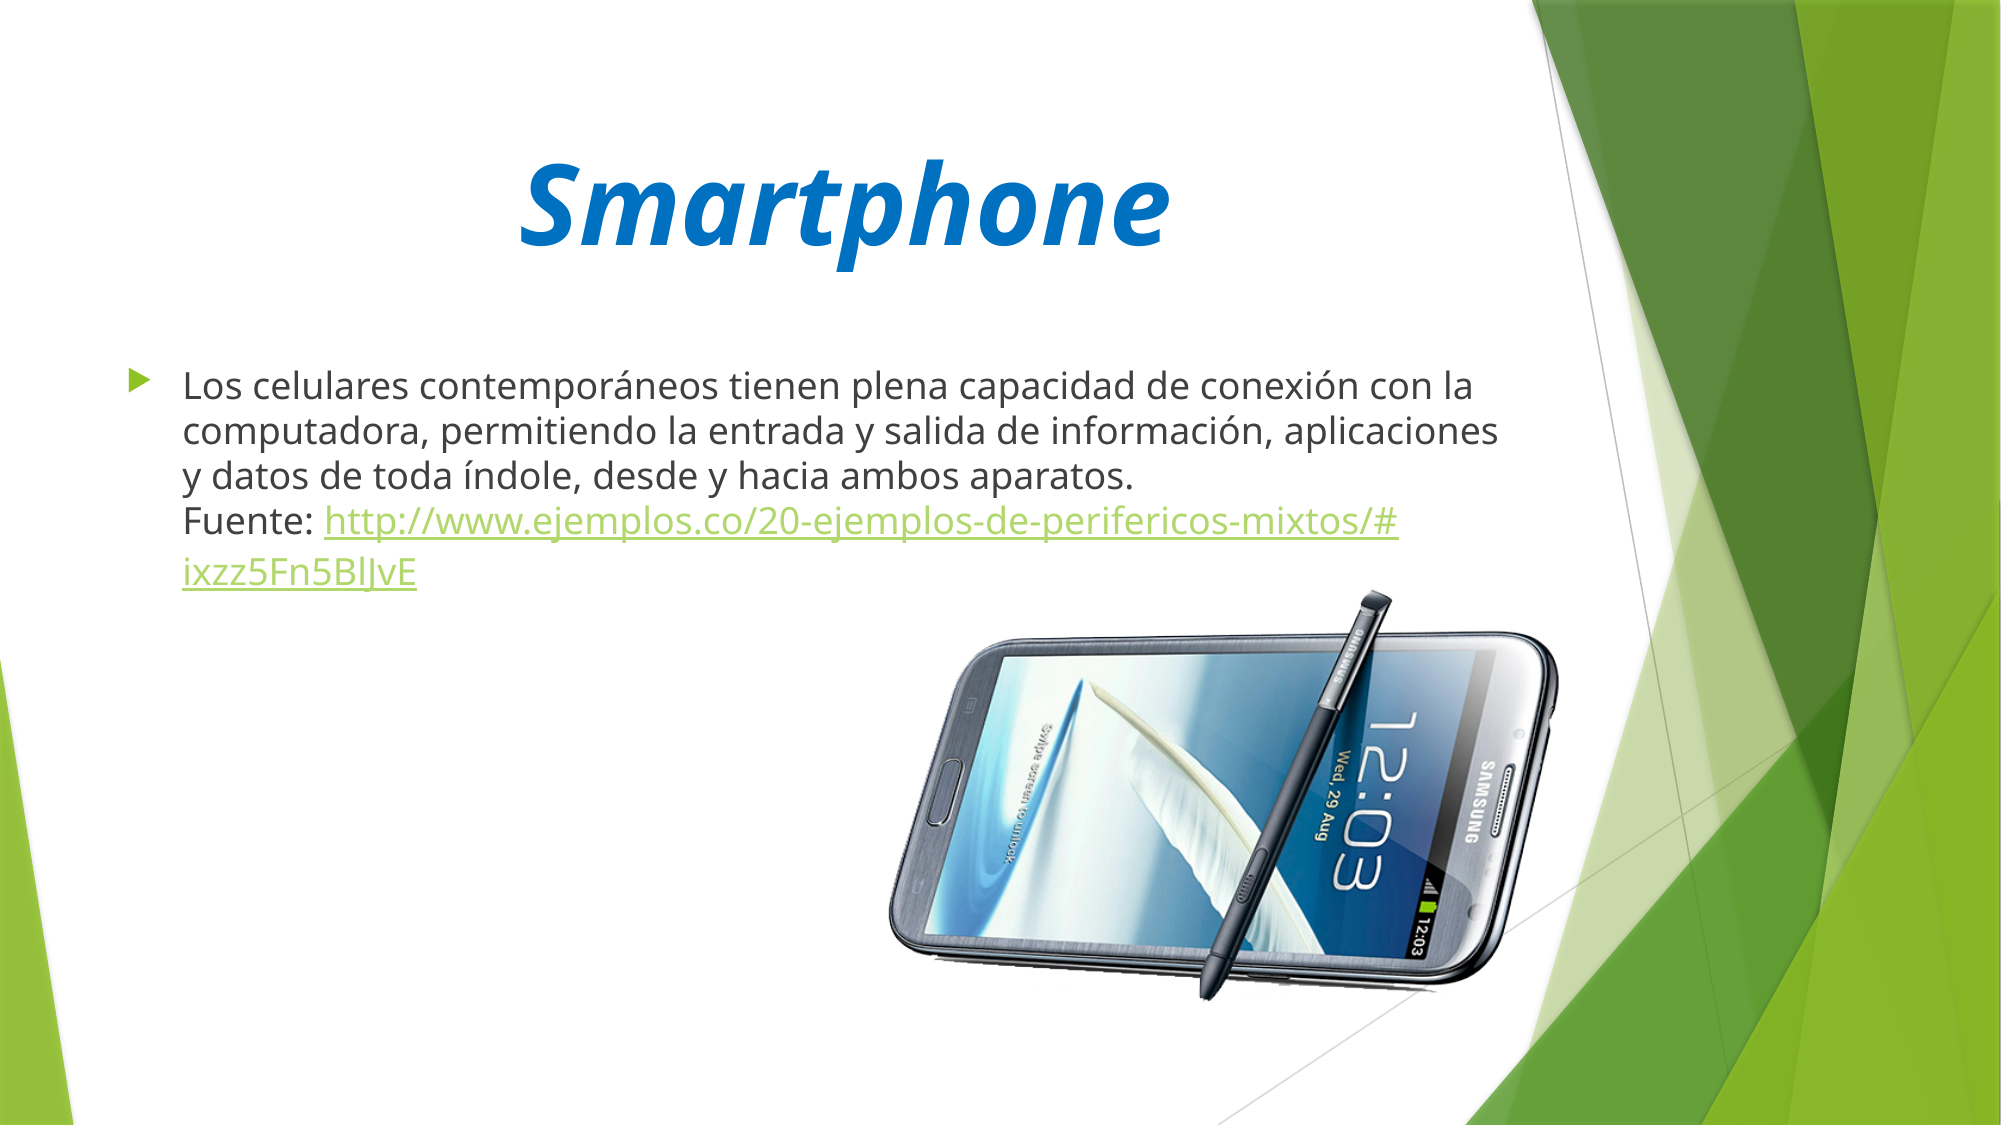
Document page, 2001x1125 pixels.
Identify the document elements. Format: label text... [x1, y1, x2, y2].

title Smartphone [111, 99, 1522, 317]
picture [872, 584, 1596, 1008]
list Los celulares contemporáneos tienen plena capacidad de conexión con la computadora, permitiendo la entrada y salida de información, aplicaciones y datos de toda índole, desde y hacia ambos aparatos. Fuente: http://www.ejemplos.co/20-ejemplos-de-perifericos-mixtos/#ixzz5Fn5BlJvE [111, 354, 1522, 992]
